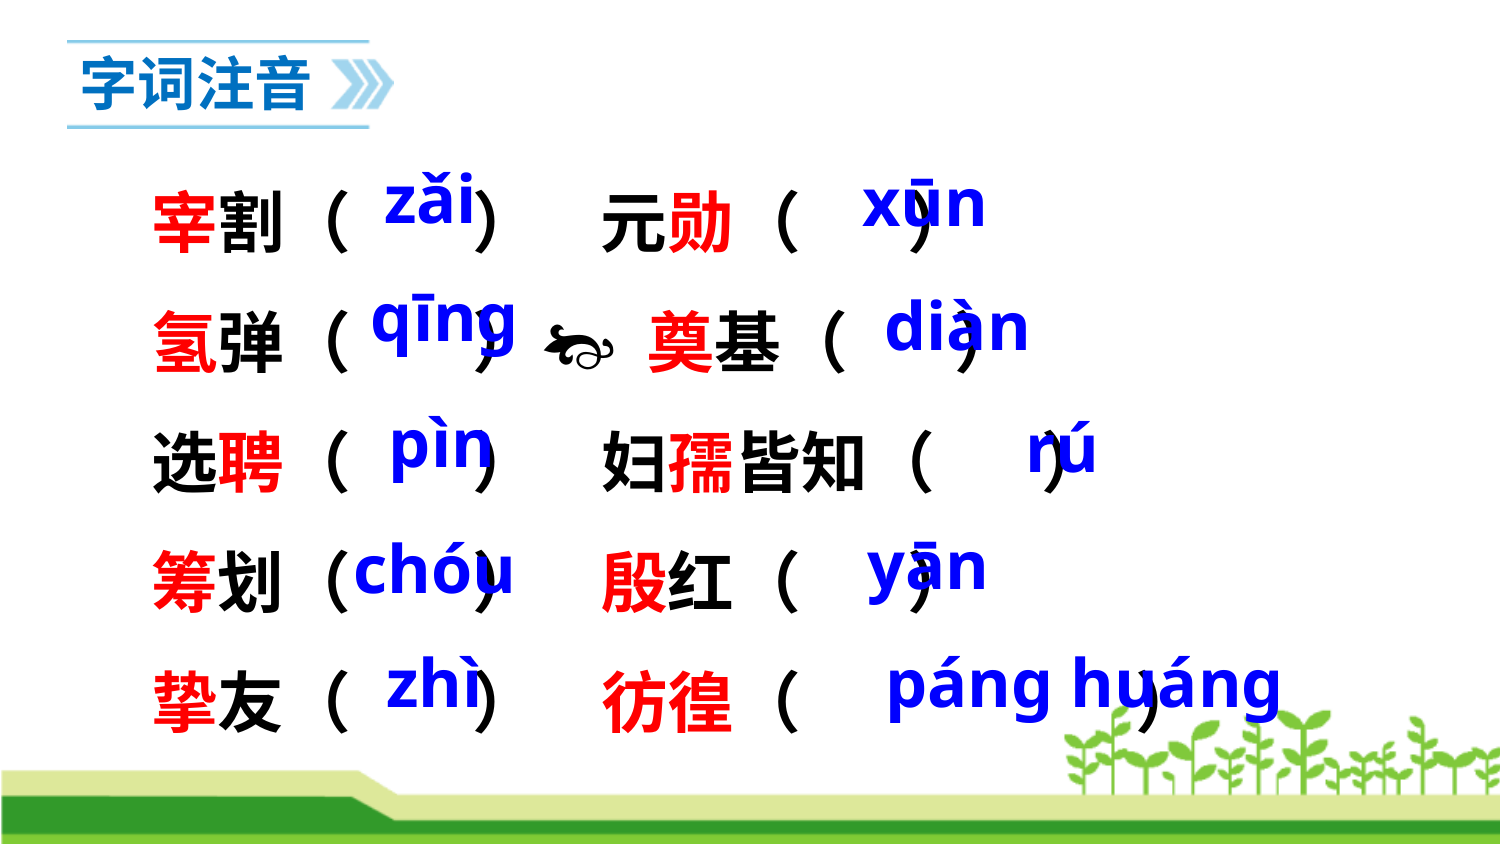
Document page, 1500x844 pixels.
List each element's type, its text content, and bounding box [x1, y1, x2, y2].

text_box zǎi [369, 149, 493, 245]
text_box diàn [869, 276, 1046, 371]
text_box chóu [338, 519, 532, 614]
text_box pìn [374, 393, 511, 488]
text_box qīnɡ [356, 267, 535, 362]
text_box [55, 39, 395, 129]
text_box rú [1010, 398, 1114, 494]
text_box xūn [847, 152, 1004, 248]
text_box pánɡ huánɡ [870, 633, 1300, 729]
text_box zhì [371, 633, 499, 729]
text_box yān [852, 515, 1005, 610]
text_box 宰割（ ） 元勋（ ） 氢弹（ ） 奠基（ ） 选聘（ ） 妇孺皆知（ ） 筹划（ ） 殷红（ ） 挚友（ ） 彷徨（ ） [136, 133, 1438, 748]
picture [0, 0, 1500, 844]
